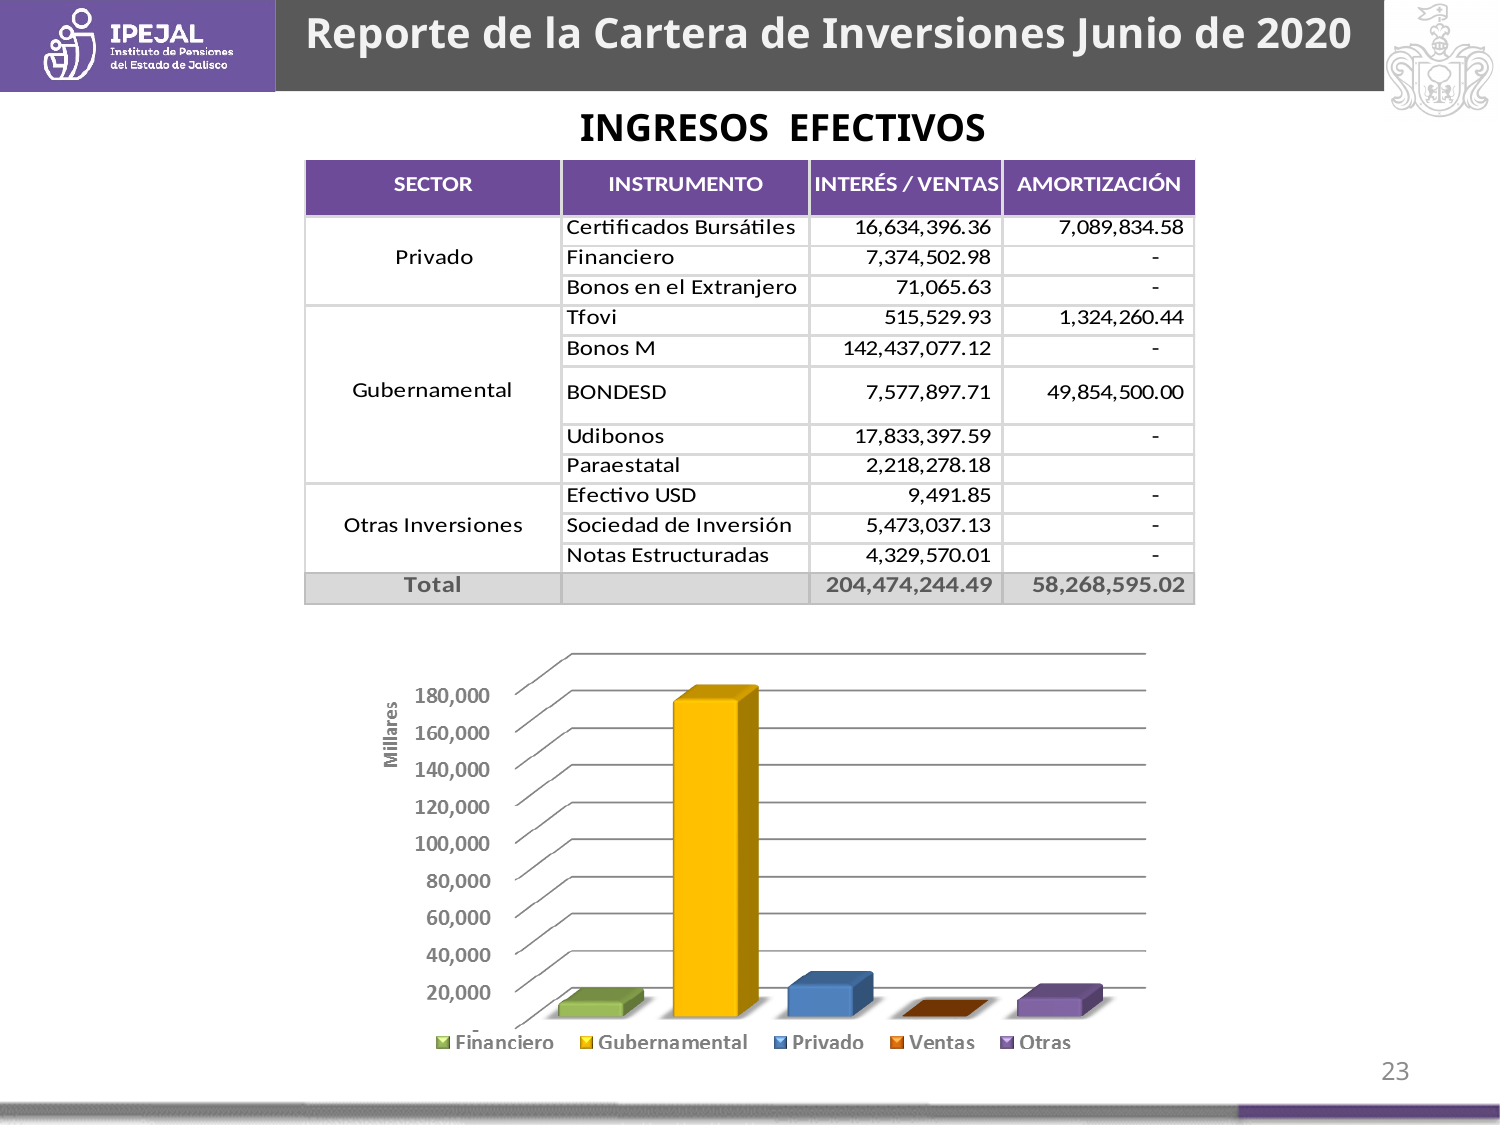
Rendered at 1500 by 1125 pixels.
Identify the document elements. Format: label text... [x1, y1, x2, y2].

picture [0, 1096, 1500, 1125]
text_box INGRESOS EFECTIVOS [526, 96, 1001, 156]
text_box Reporte de la Cartera de Inversiones Junio de 2020 [274, 0, 1384, 95]
slide_number 22 [1074, 1042, 1425, 1103]
picture [312, 635, 1189, 1073]
picture [0, 0, 274, 92]
picture [303, 156, 1197, 606]
